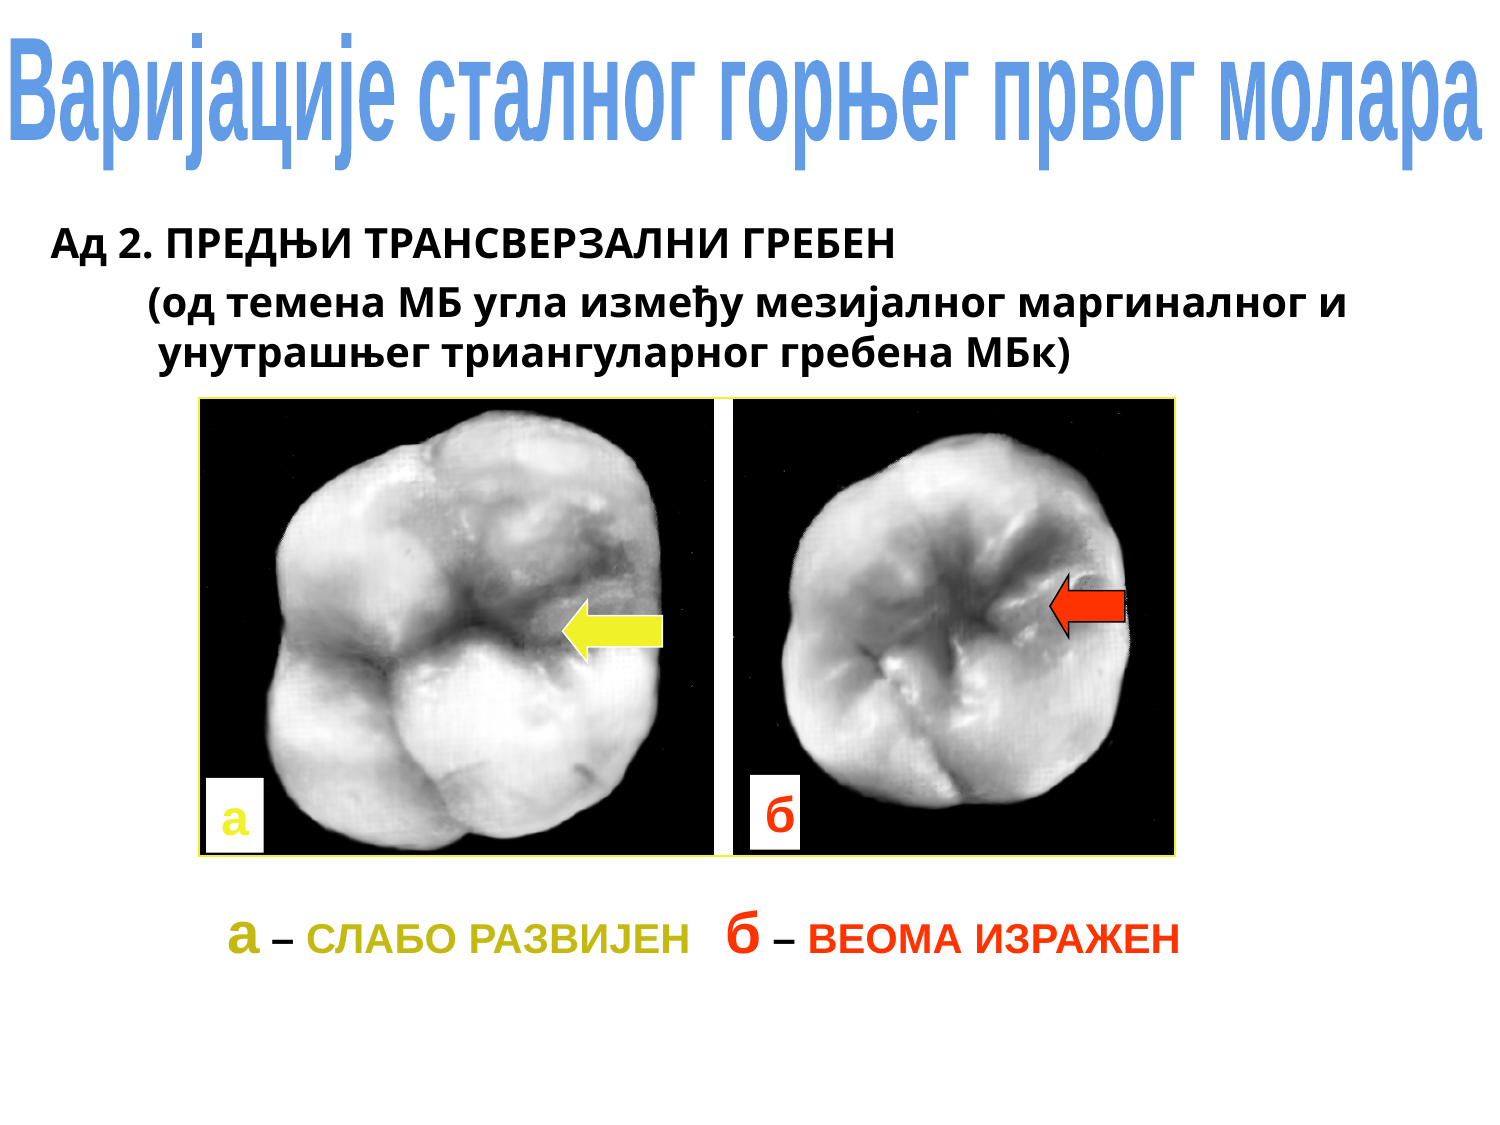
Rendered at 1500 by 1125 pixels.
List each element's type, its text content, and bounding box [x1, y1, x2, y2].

text_box a – СЛАБО РАЗВИЈЕН б – ВЕОМА ИЗРАЖЕН [212, 887, 1313, 973]
text_box Aд 2. ПРЕДЊИ ТРАНСВЕРЗАЛНИ ГРЕБЕН (од темена МБ угла између мезијалног маргиналног и унутрашњег триангуларног гребена МБк) [35, 209, 1500, 383]
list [199, 398, 1175, 856]
